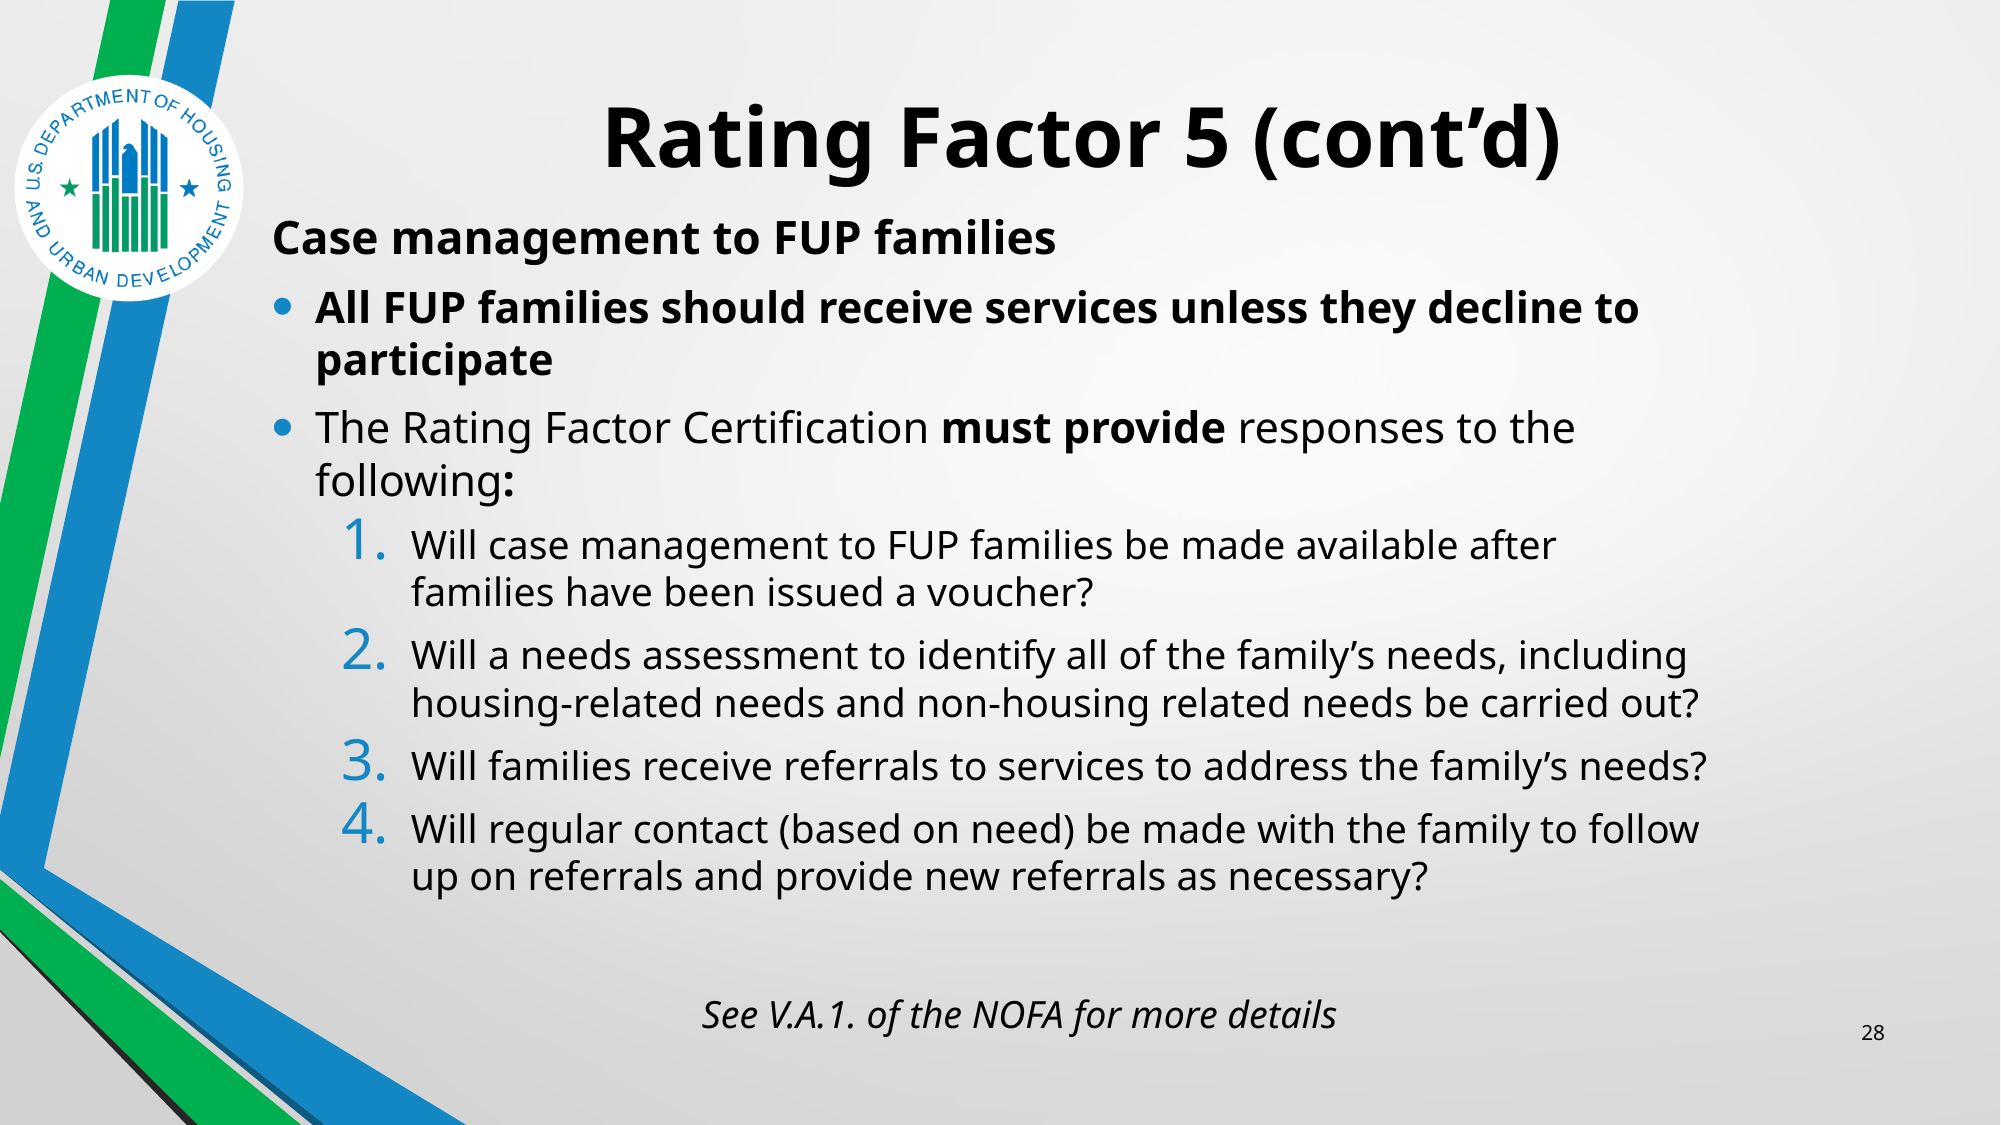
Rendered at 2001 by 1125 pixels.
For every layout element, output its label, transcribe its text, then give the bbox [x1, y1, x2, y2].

title Rating Factor 5 (cont’d) [239, 27, 1925, 241]
text_box See V.A.1. of the NOFA for more details [687, 983, 1353, 1044]
slide_number 28 [1809, 1003, 1900, 1064]
picture [26, 89, 231, 287]
list Case management to FUP families All FUP families should receive services unless they decline to participate The Rating Factor Certification must provide responses to the following: Will case management to FUP families be made available after families have been issued a voucher? Will a needs assessment to identify all of the family’s needs, including housing-related needs and non-housing related needs be carried out? Will families receive referrals to services to address the family’s needs? Will regular contact (based on need) be made with the family to follow up on referrals and provide new referrals as necessary? [256, 197, 1725, 984]
